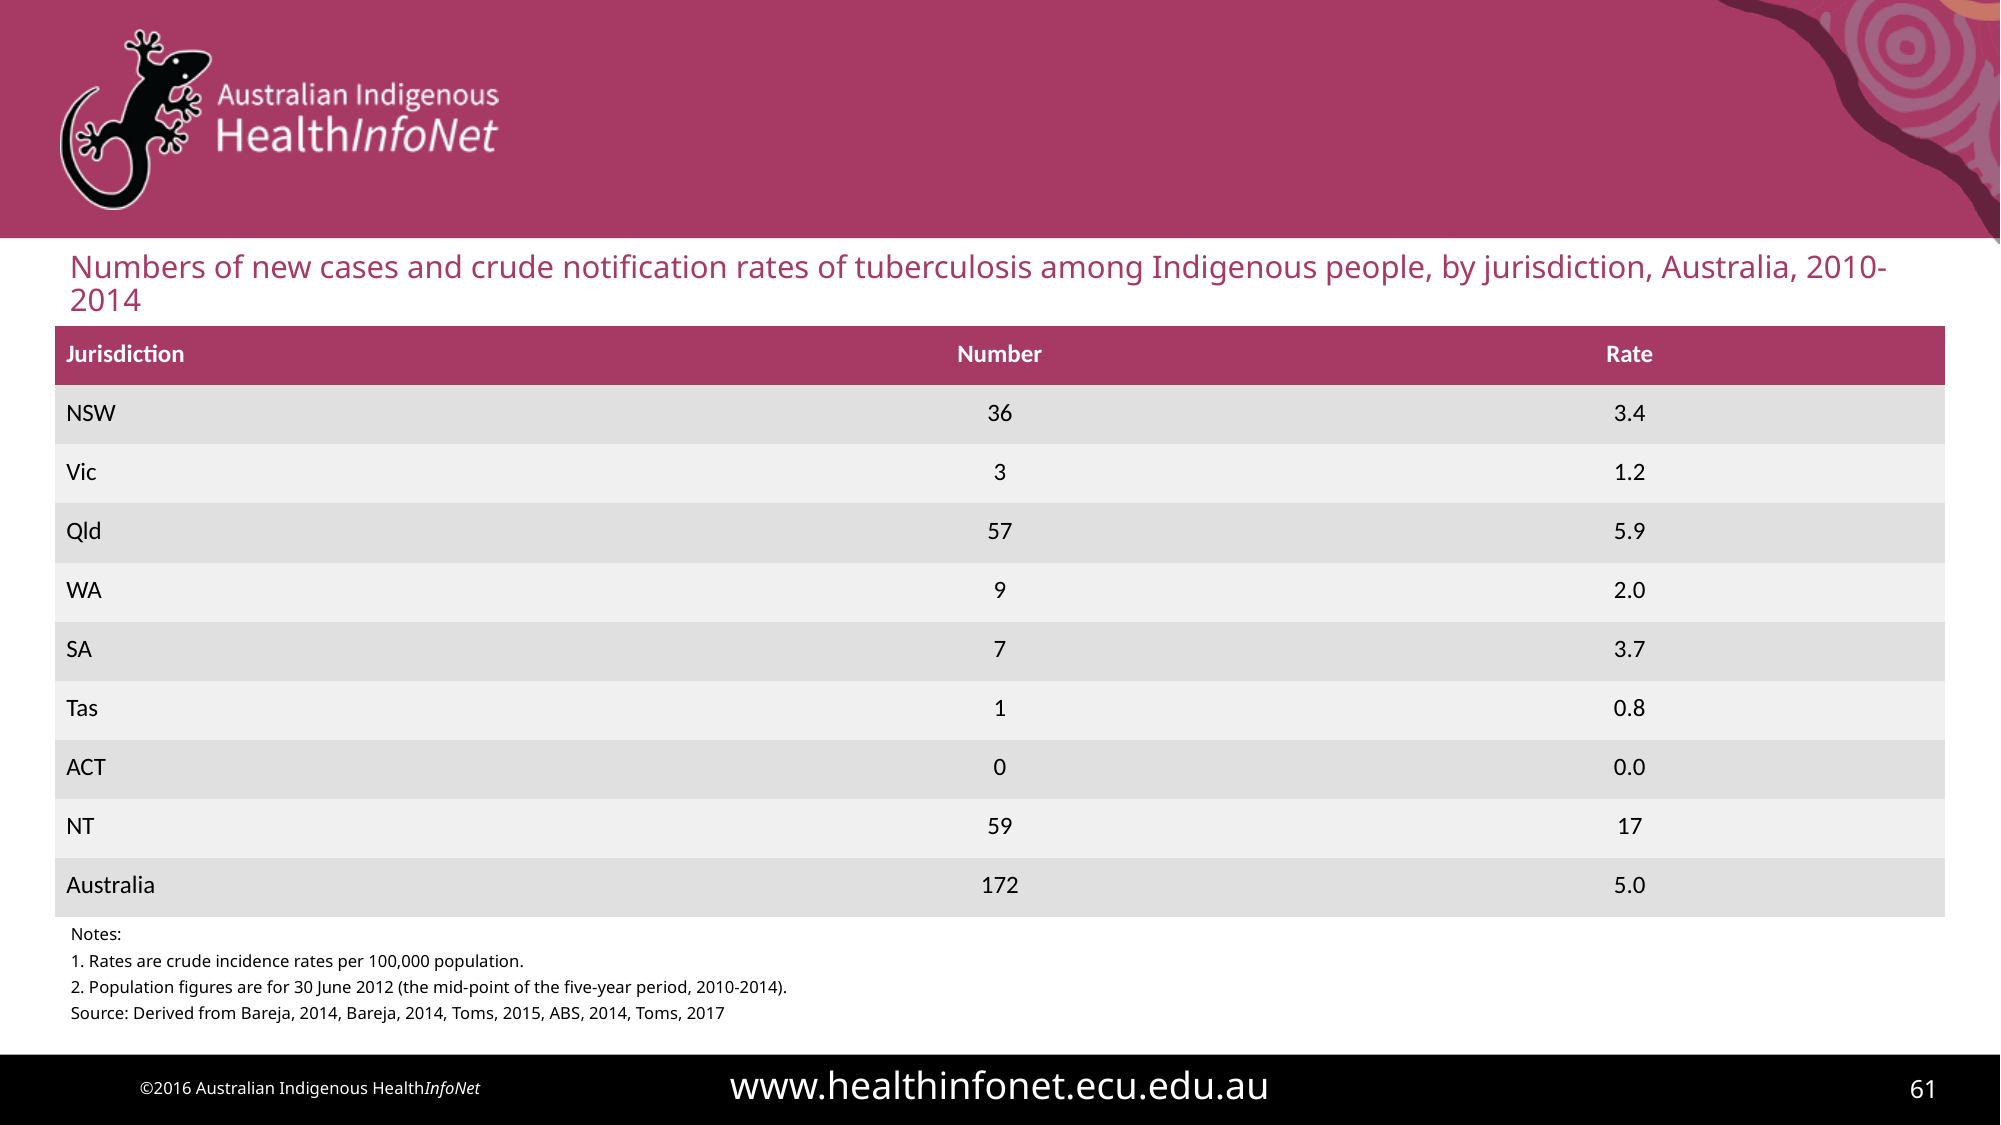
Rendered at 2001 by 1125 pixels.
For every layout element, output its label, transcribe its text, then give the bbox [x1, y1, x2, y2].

table_cell 3.7 [1315, 622, 1945, 681]
table_cell SA [55, 622, 685, 681]
table_cell 3 [685, 444, 1315, 503]
table_cell 7 [685, 622, 1315, 681]
table_header Rate [1315, 326, 1945, 385]
table_cell 1.2 [1315, 444, 1945, 503]
text_box Notes: 1. Rates are crude incidence rates per 100,000 population. 2. Population figures are for 30 June 2012 (the mid-point of the five-year period, 2010-2014). Source: Derived from Bareja, 2014, Bareja, 2014, Toms, 2015, ABS, 2014, Toms, 2017 [55, 916, 1056, 1031]
table_cell NSW [55, 385, 685, 444]
table_cell 59 [685, 799, 1315, 858]
table_cell 0.8 [1315, 681, 1945, 740]
table_cell WA [55, 563, 685, 622]
table_cell 3.4 [1315, 385, 1945, 444]
table_cell 0 [685, 740, 1315, 799]
table_cell 5.9 [1315, 503, 1945, 563]
table_cell Vic [55, 444, 685, 503]
table_cell 17 [1315, 799, 1945, 858]
table_cell 2.0 [1315, 563, 1945, 622]
table_cell NT [55, 799, 685, 858]
table_cell 5.0 [1315, 858, 1945, 917]
table_cell Tas [55, 681, 685, 740]
table_cell Australia [55, 858, 685, 916]
picture [60, 29, 499, 210]
table_cell 0.0 [1315, 740, 1945, 799]
table_cell Qld [55, 503, 685, 563]
table_header Jurisdiction [55, 326, 685, 385]
table_cell 172 [685, 858, 1315, 917]
table_cell ACT [55, 740, 685, 799]
title Numbers of new cases and crude notification rates of tuberculosis among Indigenous people, by jurisdiction, Australia, 2010-2014 [55, 243, 1945, 326]
table_cell 57 [685, 503, 1315, 563]
table_cell 9 [685, 563, 1315, 622]
table_header Number [685, 326, 1315, 385]
table_cell 36 [685, 385, 1315, 444]
picture [1673, 0, 2000, 279]
table_cell 1 [685, 681, 1315, 740]
